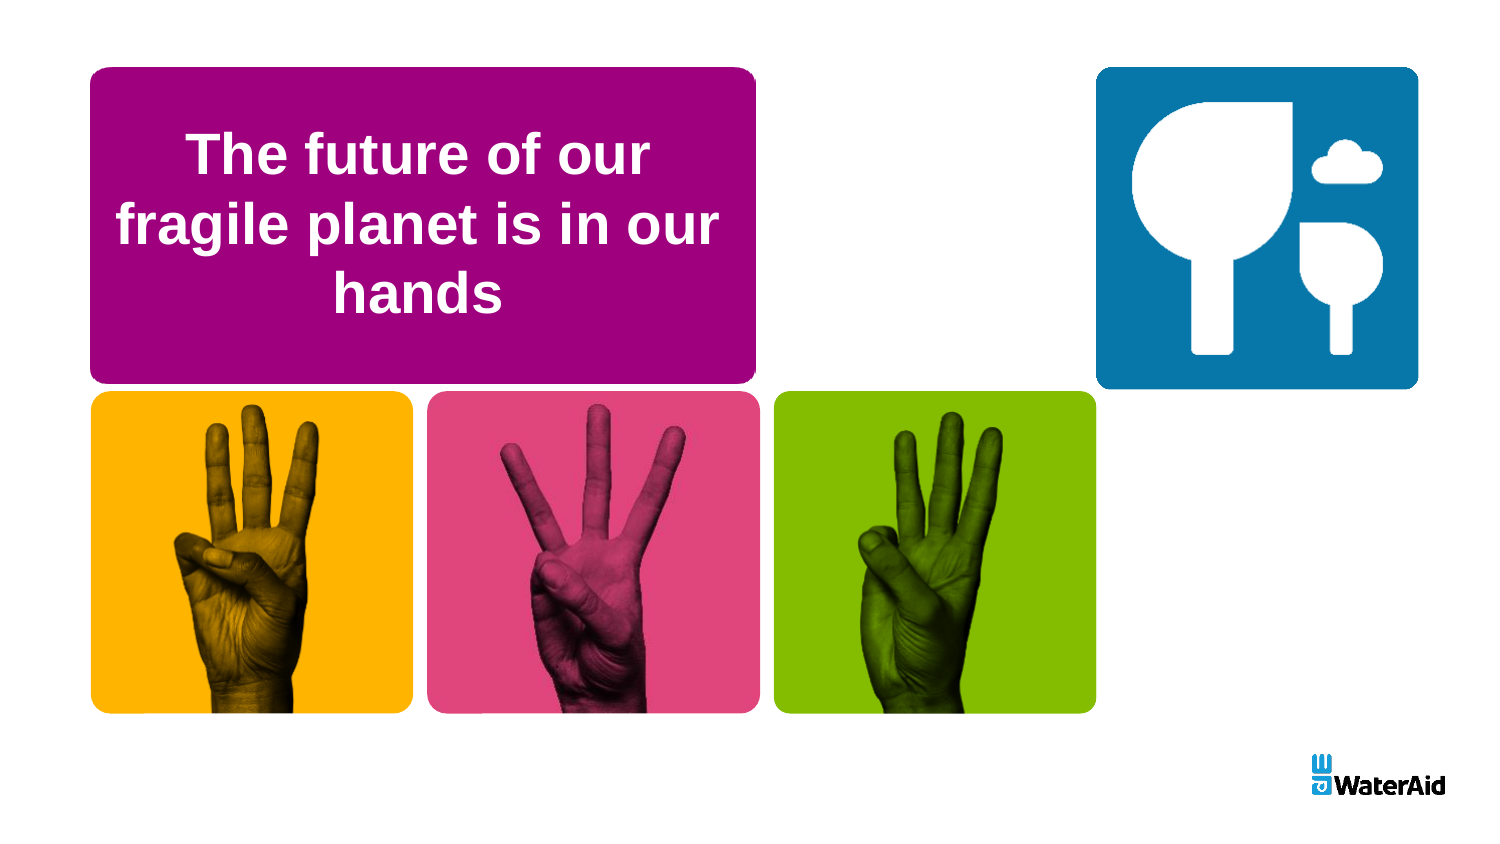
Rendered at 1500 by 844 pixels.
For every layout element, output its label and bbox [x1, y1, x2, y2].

picture [1312, 754, 1445, 795]
picture [1312, 140, 1382, 184]
picture [90, 390, 414, 714]
picture [1410, 381, 1419, 390]
picture [1407, 66, 1419, 76]
picture [1095, 66, 1108, 79]
picture [1300, 223, 1382, 354]
picture [1133, 103, 1292, 354]
picture [426, 390, 761, 714]
picture [90, 66, 756, 385]
picture [773, 378, 1105, 714]
